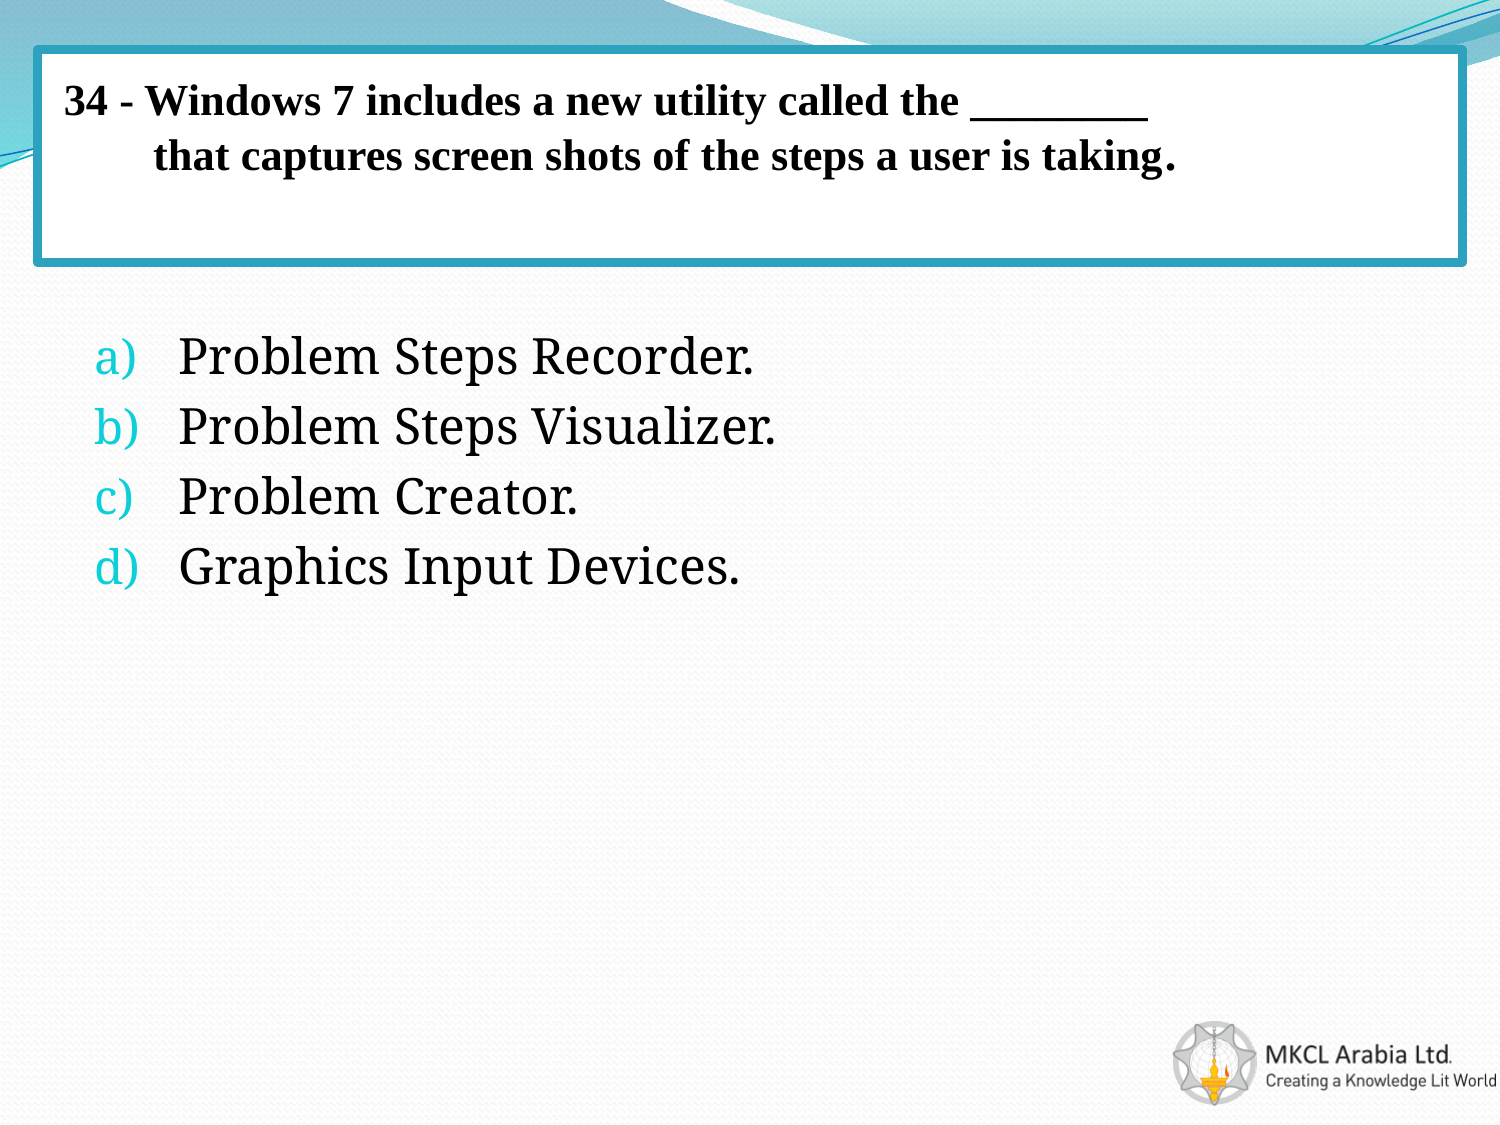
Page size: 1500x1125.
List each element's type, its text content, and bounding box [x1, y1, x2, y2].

list Problem Steps Recorder. Problem Steps Visualizer. Problem Creator. Graphics Input Devices. [75, 317, 1425, 1038]
title 34 - Windows 7 includes a new utility called the ________ that captures screen shots of the steps a user is taking. [37, 62, 1388, 250]
picture [1172, 1021, 1496, 1106]
